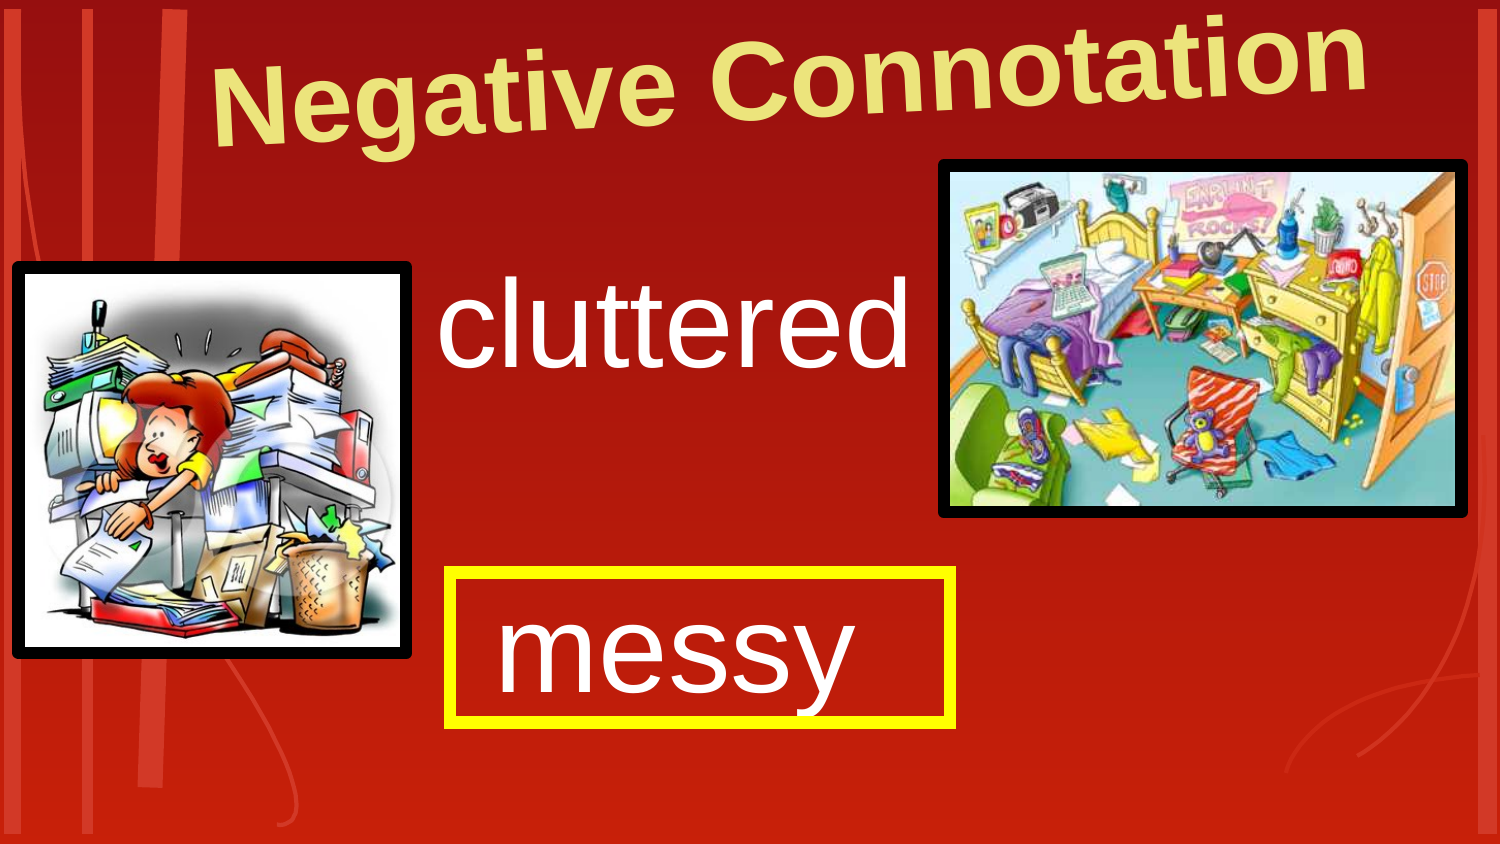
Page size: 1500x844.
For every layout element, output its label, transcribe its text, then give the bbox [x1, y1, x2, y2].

list cluttered messy Back to Game [0, 227, 1350, 748]
picture [24, 273, 401, 648]
title Negative Connotation [190, 0, 1500, 174]
picture [949, 171, 1456, 506]
text_box [450, 572, 950, 723]
